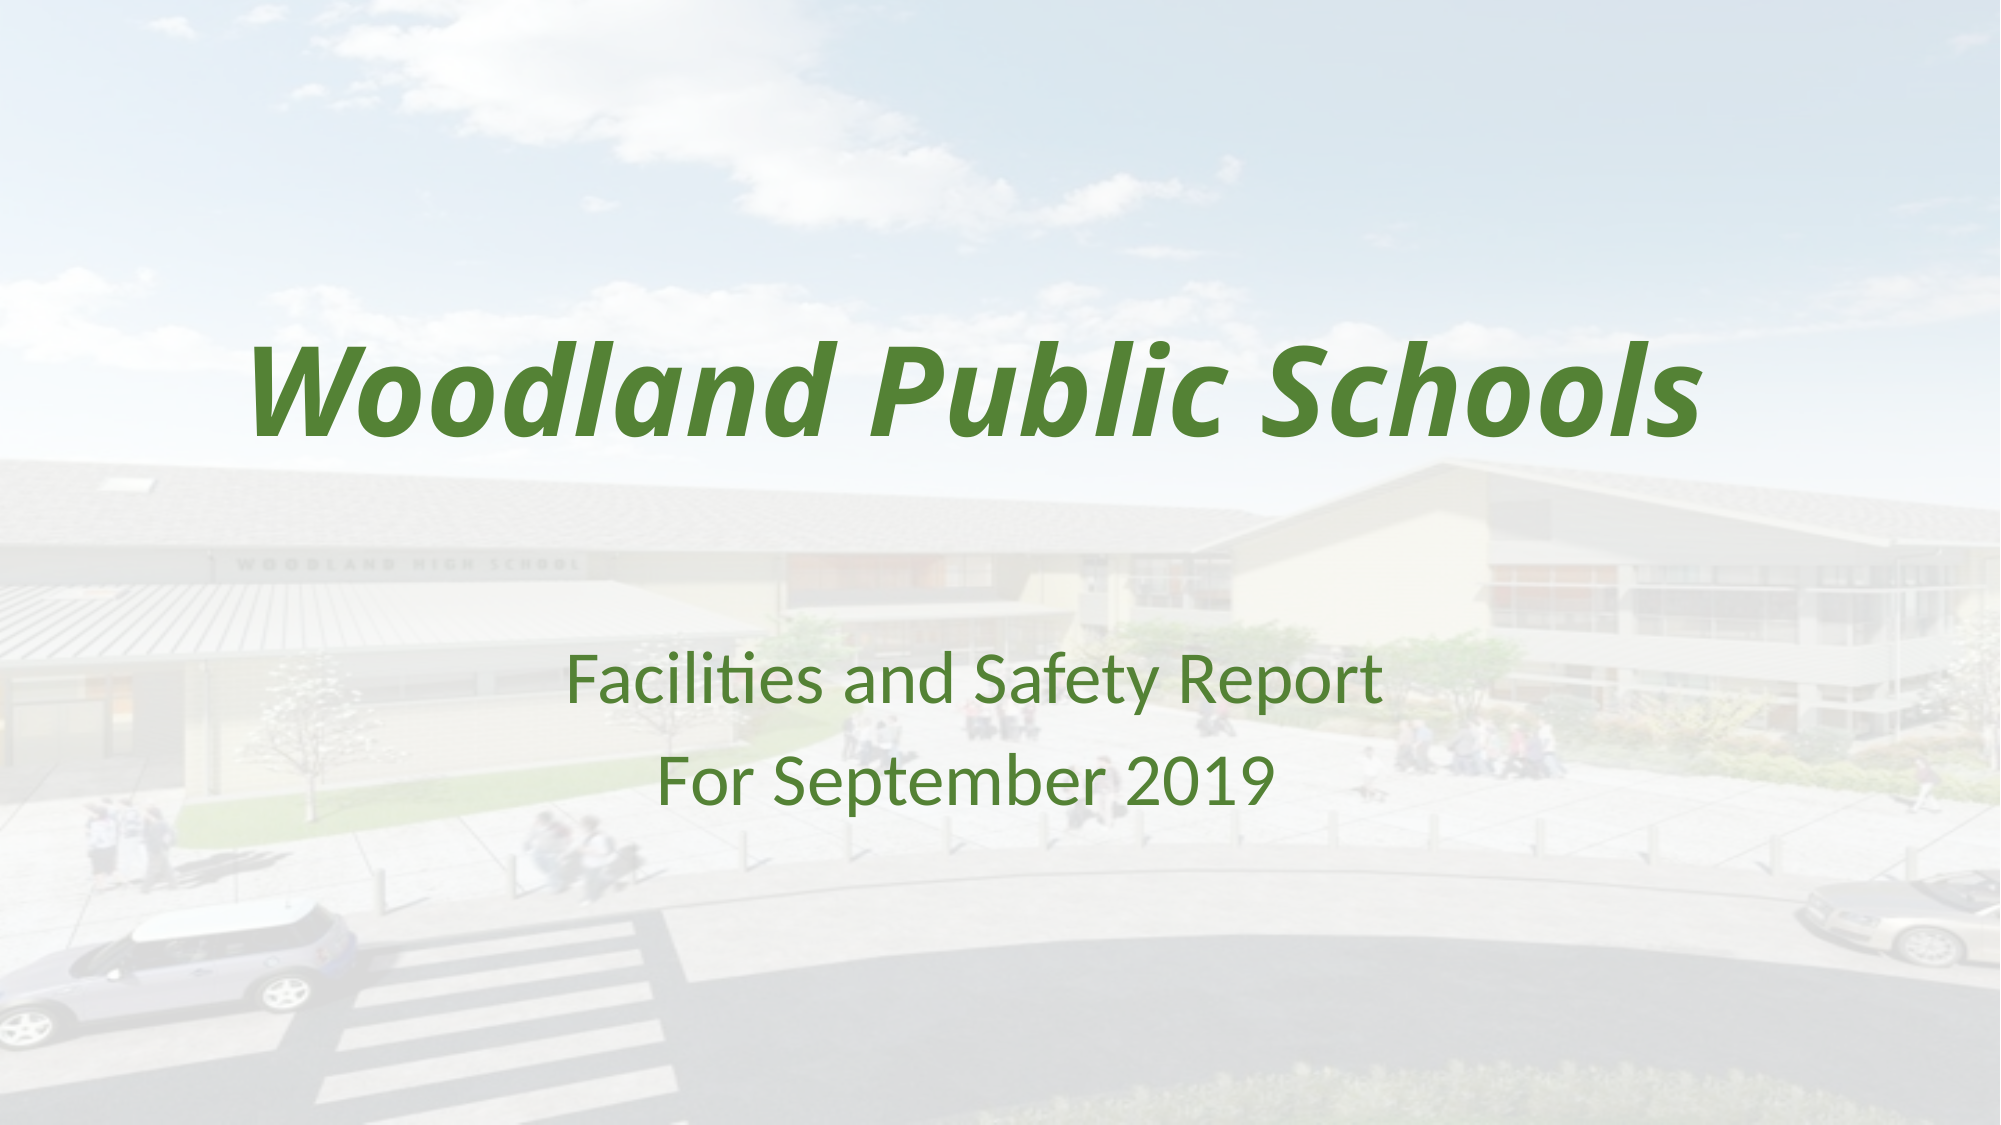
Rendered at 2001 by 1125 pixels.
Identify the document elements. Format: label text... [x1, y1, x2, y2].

title Woodland Public Schools [200, 80, 1750, 472]
subtitle Facilities and Safety Report For September 2019 [225, 631, 1726, 903]
